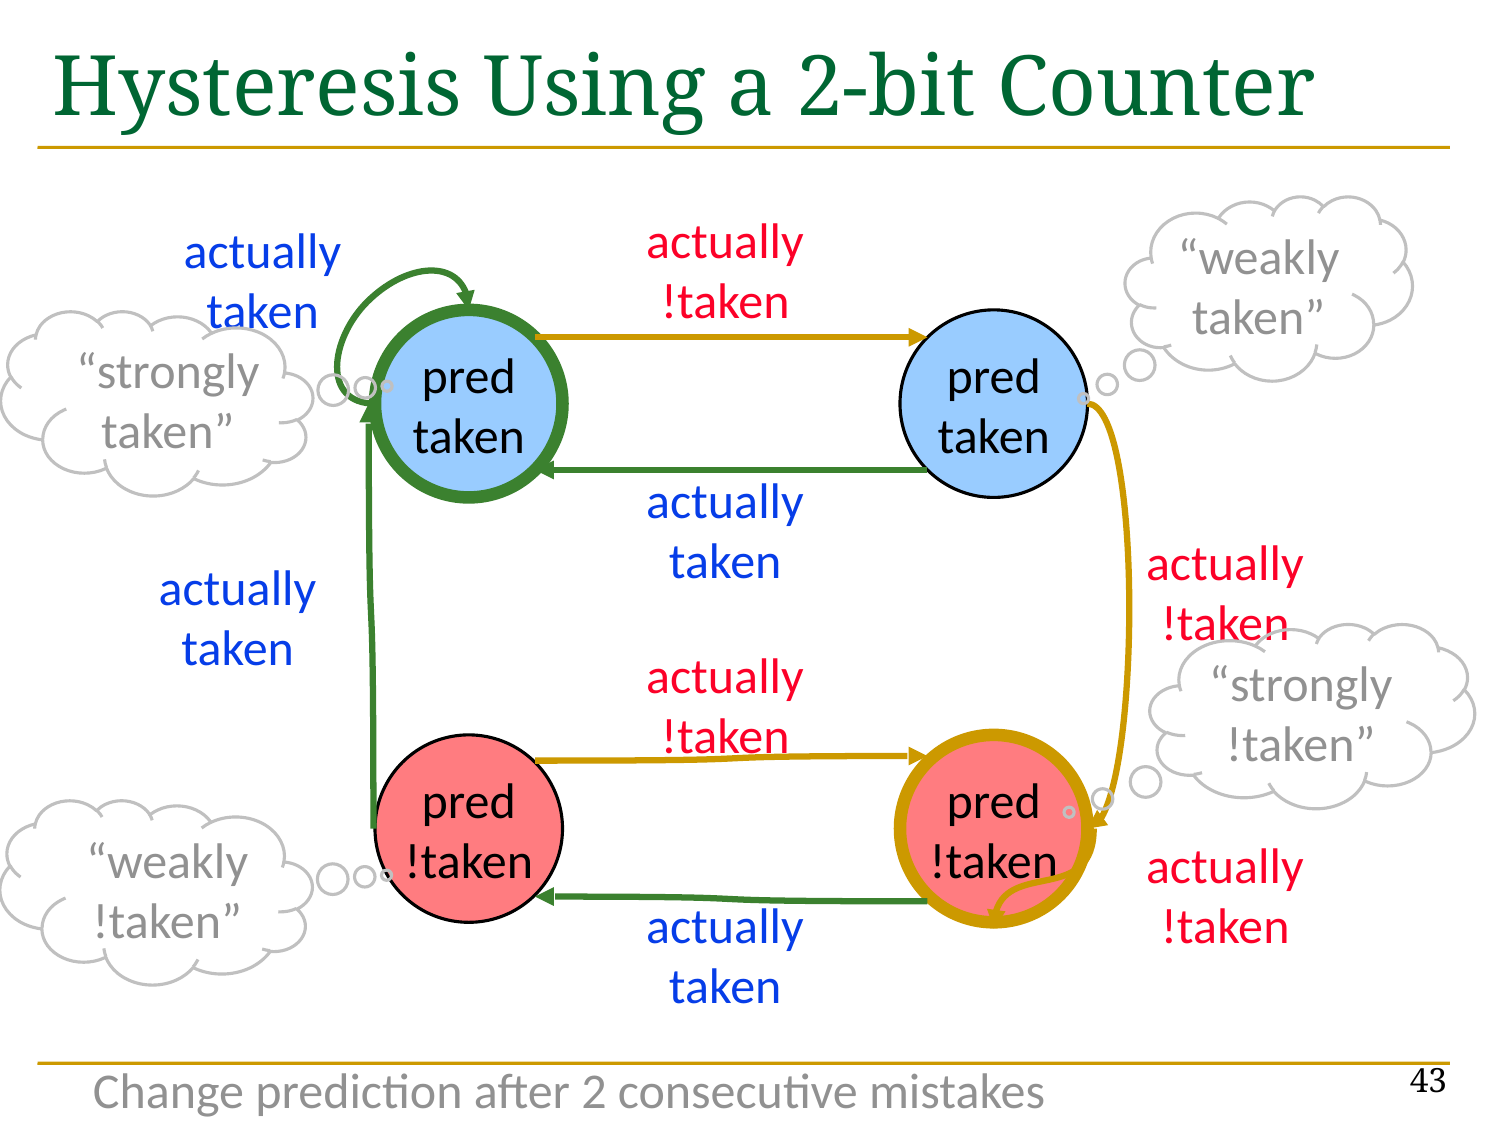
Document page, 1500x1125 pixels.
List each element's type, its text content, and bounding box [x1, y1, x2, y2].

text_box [0, 196, 1475, 988]
title Hysteresis Using a 2-bit Counter [37, 24, 1450, 194]
text_box Change prediction after 2 consecutive mistakes [78, 1051, 1061, 1125]
slide_number 43 [1111, 1036, 1462, 1112]
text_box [142, 996, 1320, 1023]
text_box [728, 136, 734, 194]
